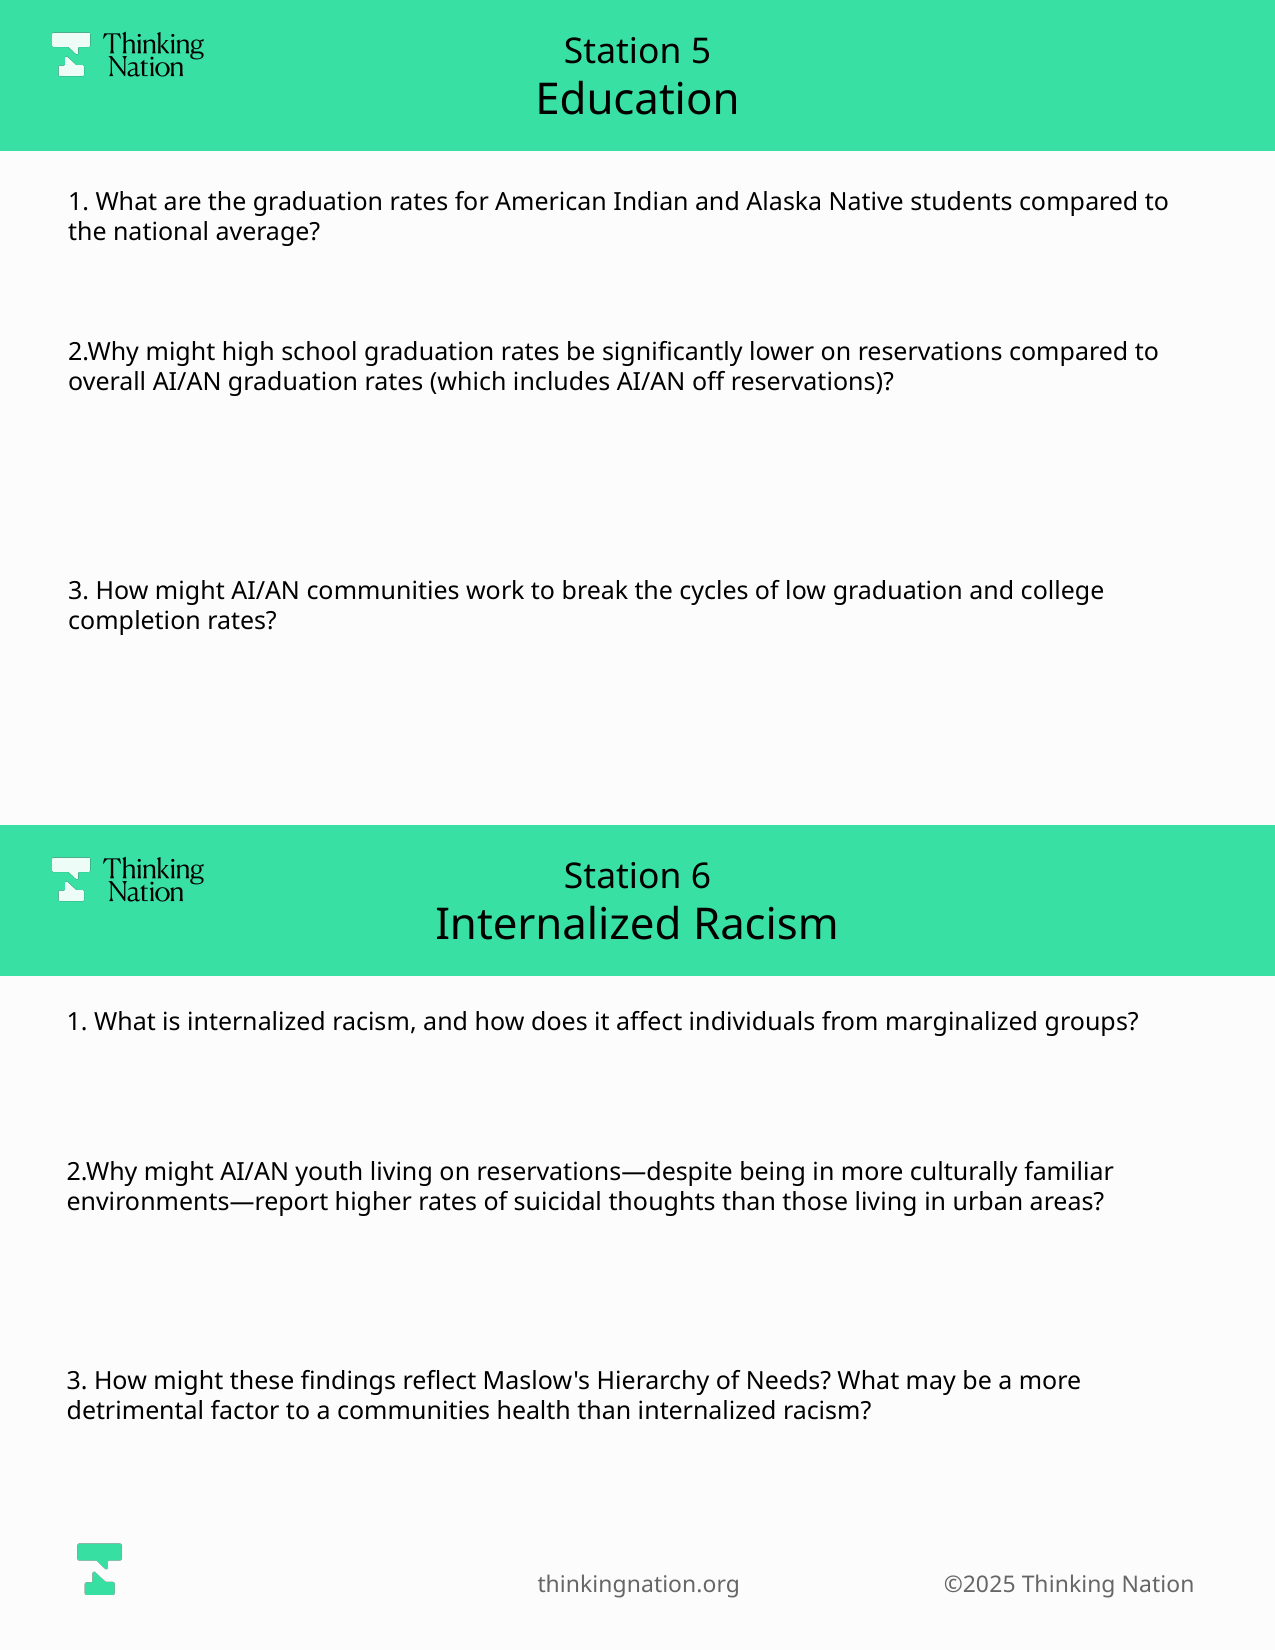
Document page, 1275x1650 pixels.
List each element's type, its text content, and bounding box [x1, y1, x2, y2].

text_box Station 5 Education [0, 0, 1275, 151]
picture [35, 17, 210, 91]
picture [35, 842, 210, 916]
picture [63, 1533, 135, 1605]
text_box Station 6 Internalized Racism [0, 825, 1275, 976]
text_box 1. What are the graduation rates for American Indian and Alaska Native students compared to the national average? 2.Why might high school graduation rates be significantly lower on reservations compared to overall AI/AN graduation rates (which includes AI/AN off reservations)? 3. How might AI/AN communities work to break the cycles of low graduation and college completion rates? [53, 170, 1225, 796]
text_box 1. What is internalized racism, and how does it affect individuals from marginalized groups? 2.Why might AI/AN youth living on reservations—despite being in more culturally familiar environments—report higher rates of suicidal thoughts than those living in urban areas? 3. How might these findings reflect Maslow's Hierarchy of Needs? What may be a more detrimental factor to a communities health than internalized racism? [51, 990, 1224, 1650]
